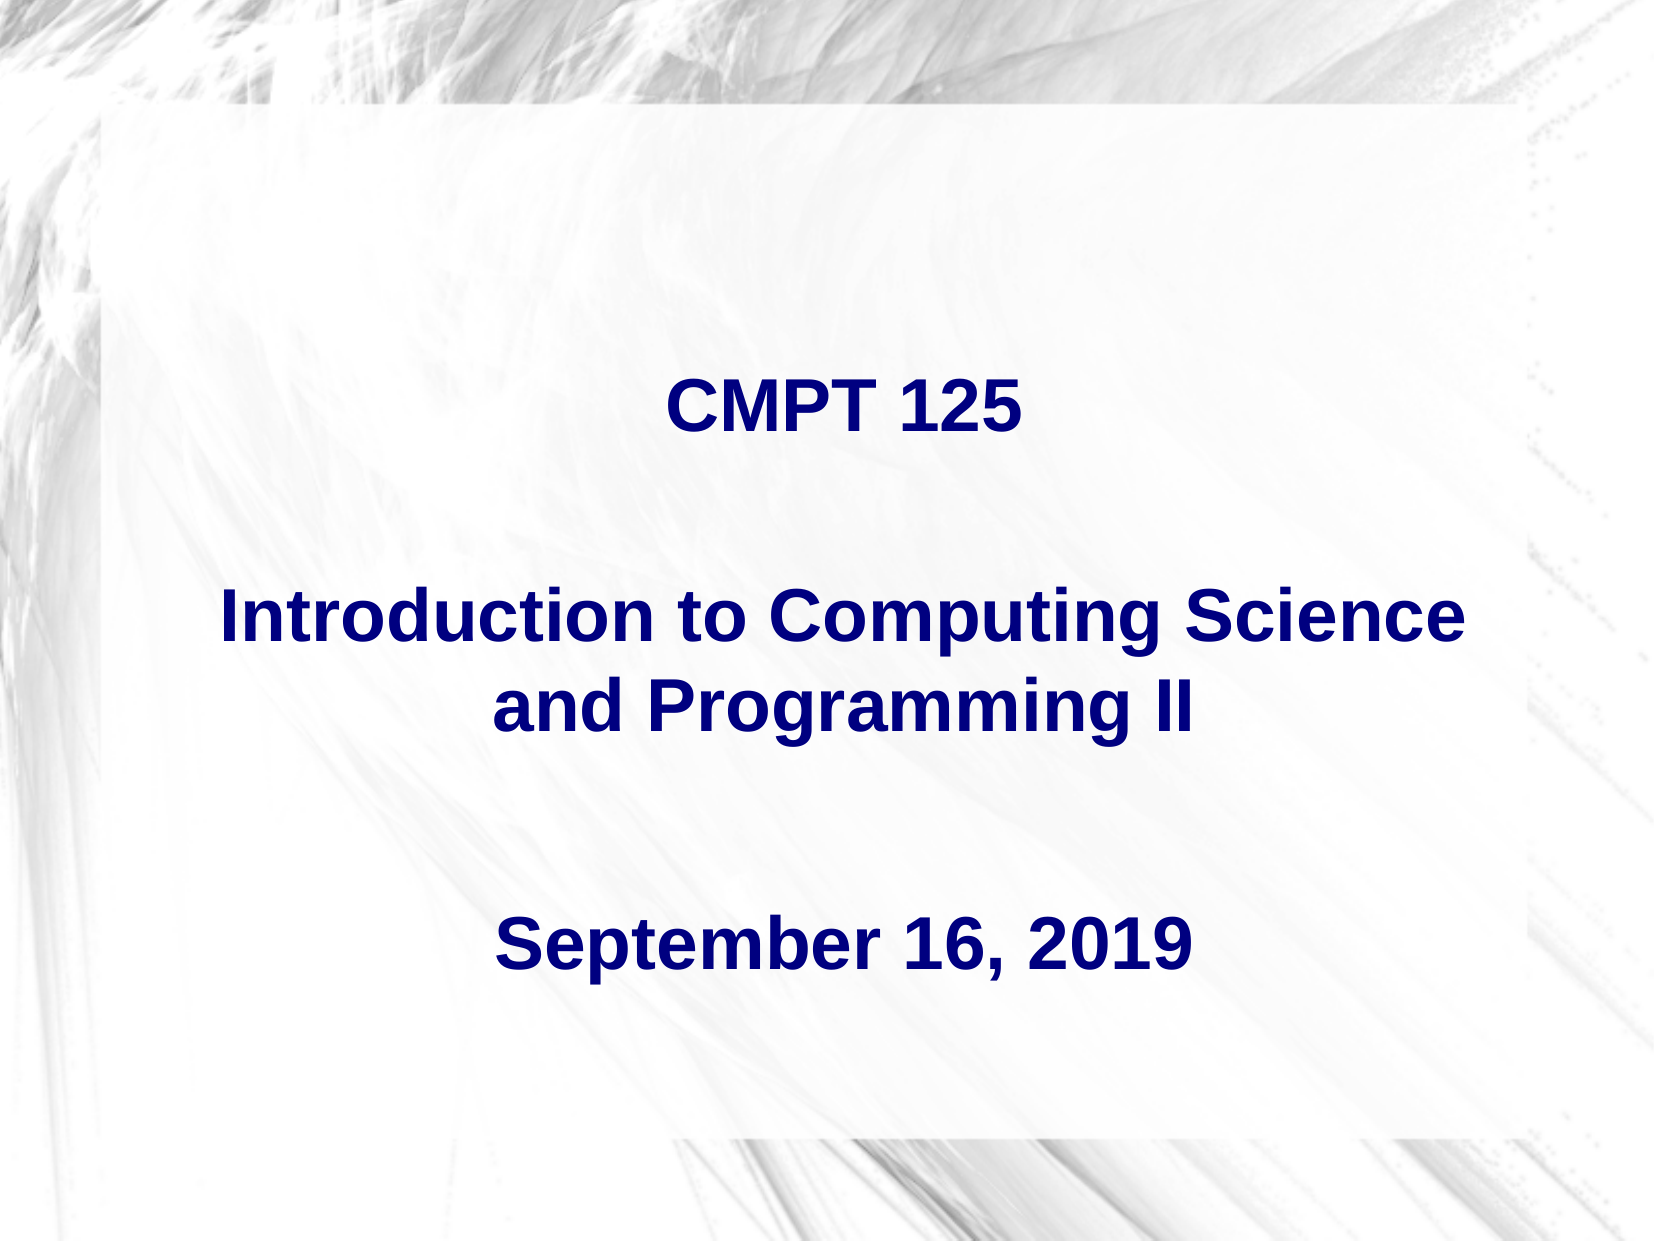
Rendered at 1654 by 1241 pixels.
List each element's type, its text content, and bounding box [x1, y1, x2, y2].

list CMPT 125 Introduction to Computing Science and Programming II September 16, 2019 [118, 237, 1571, 1224]
picture [0, 0, 1654, 1241]
